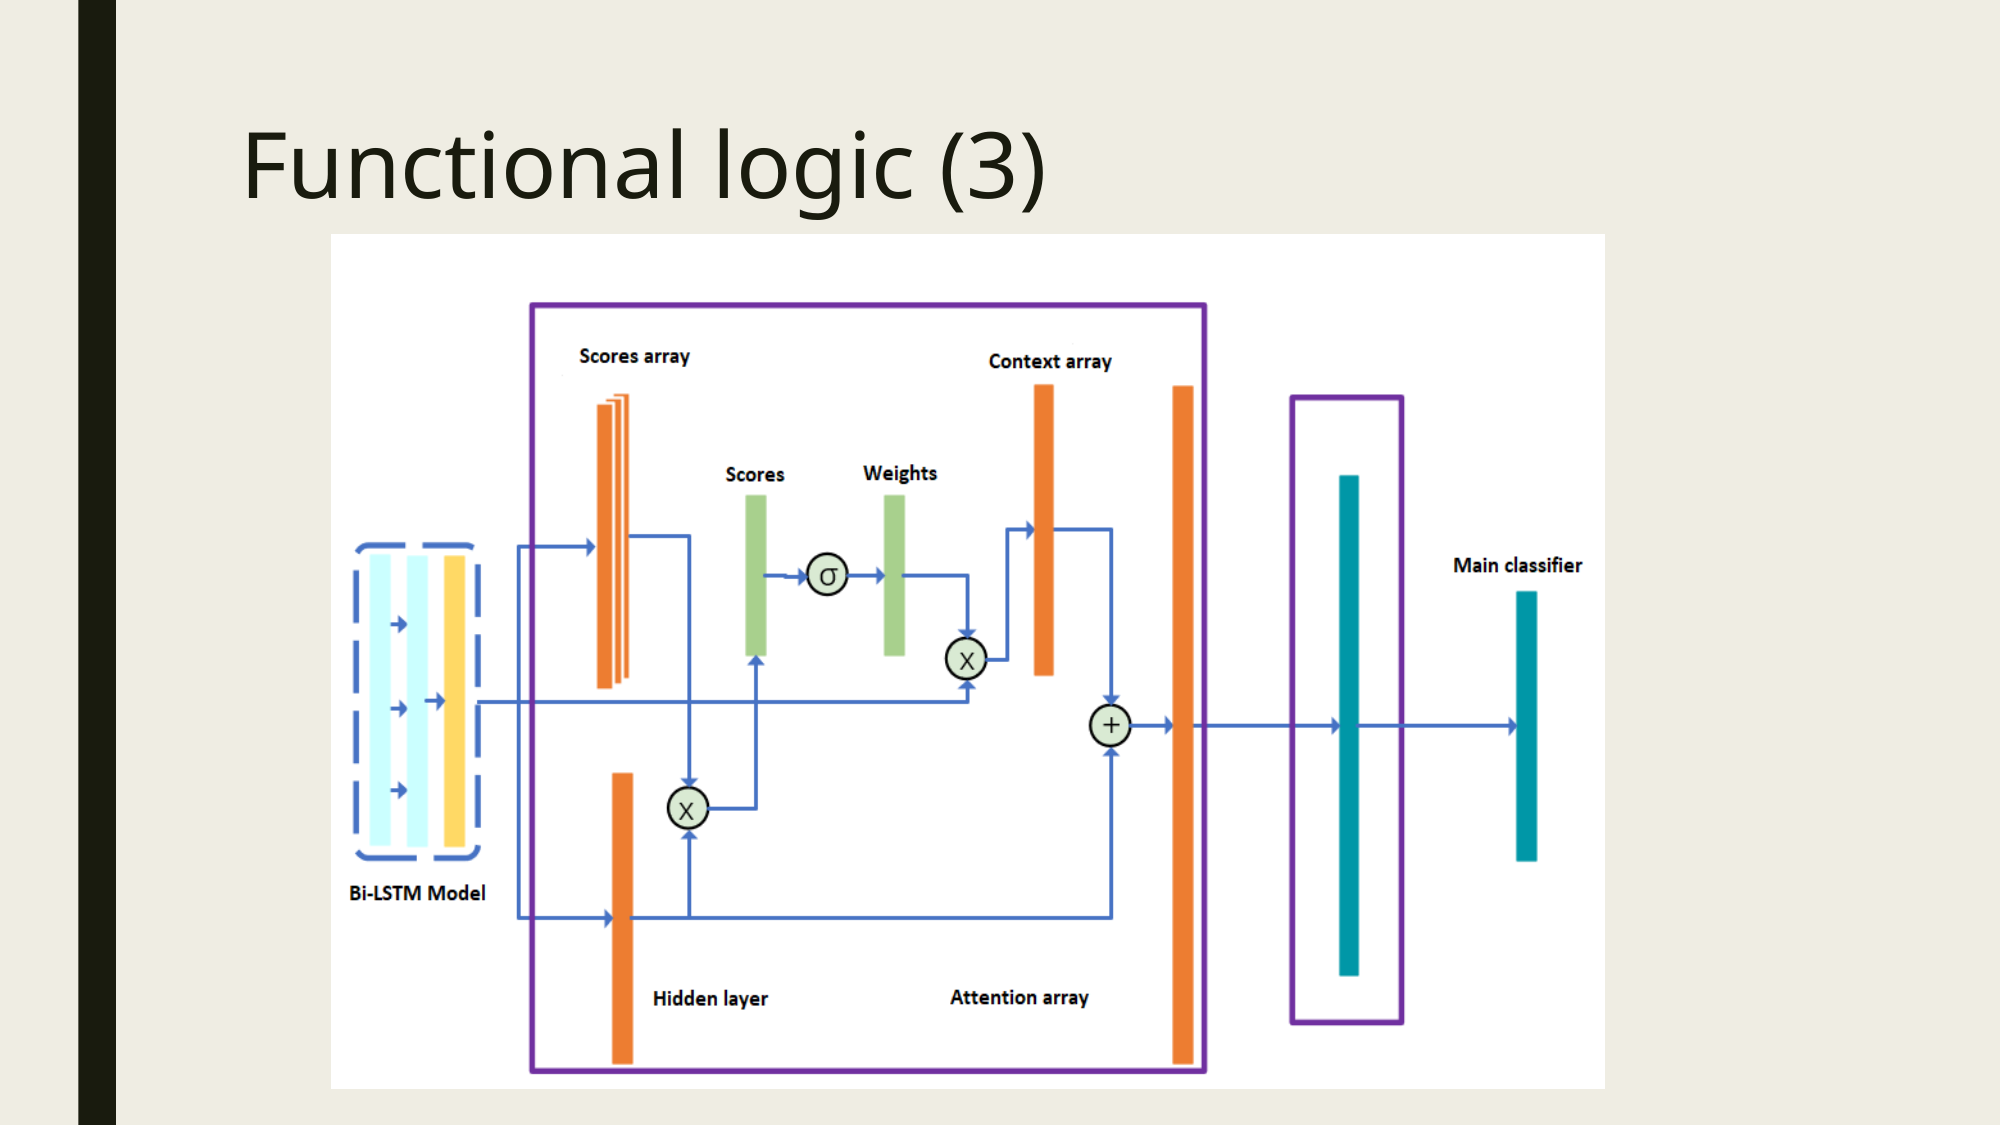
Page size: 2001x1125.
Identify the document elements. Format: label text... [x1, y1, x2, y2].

title Functional logic (3) [225, 112, 1800, 357]
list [330, 234, 1605, 1089]
